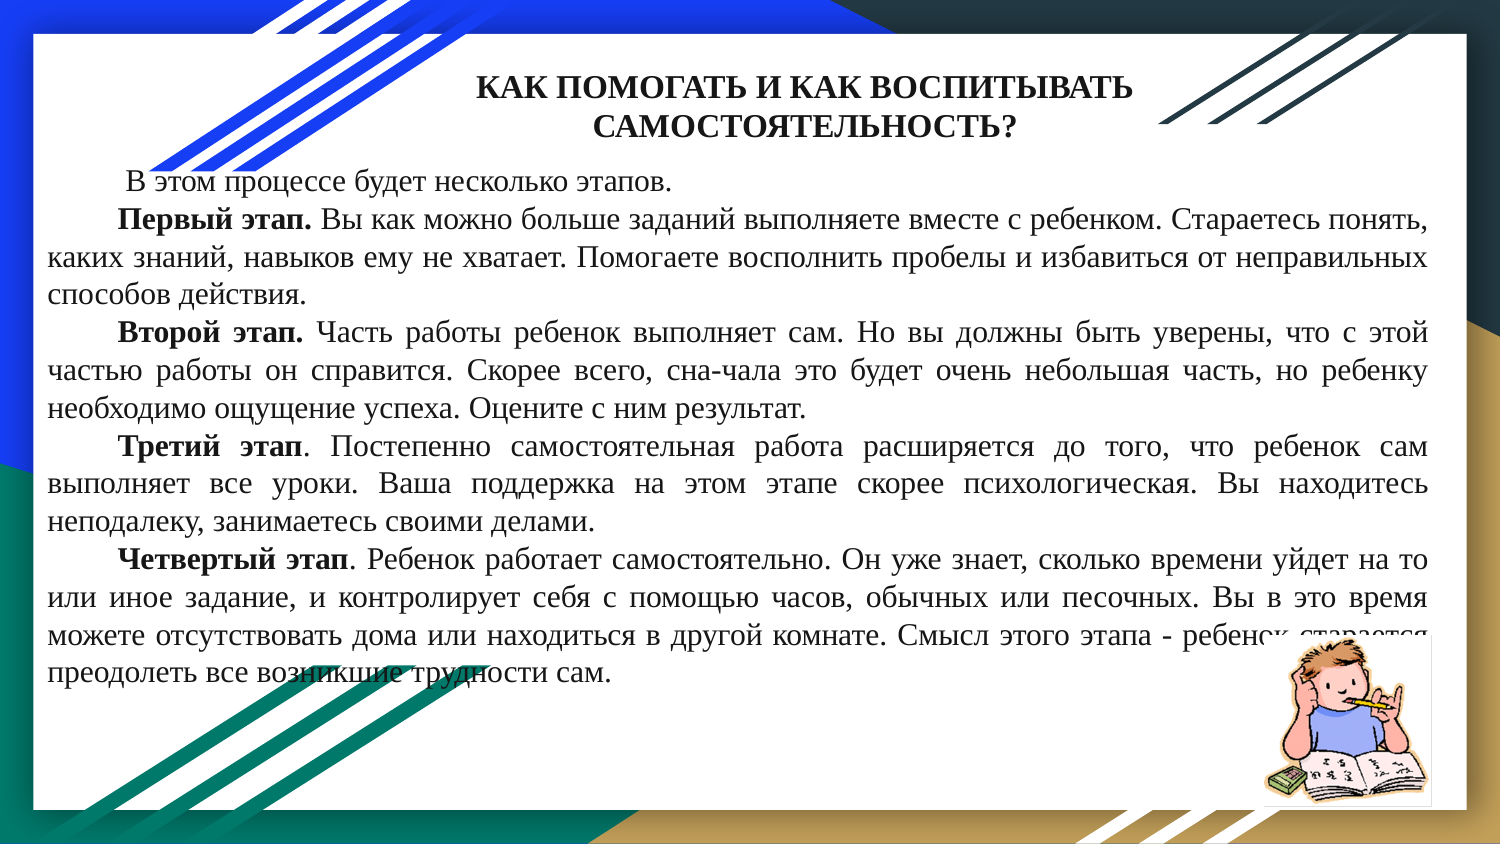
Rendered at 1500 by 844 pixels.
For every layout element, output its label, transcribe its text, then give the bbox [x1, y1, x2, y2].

subtitle В этом процессе будет несколько этапов. Первый этап. Вы как можно больше заданий выполняете вместе с ребенком. Стараетесь понять, каких знаний, навыков ему не хватает. Помогаете восполнить пробелы и избавиться от неправильных способов действия. Второй этап. Часть работы ребенок выполняет сам. Но вы должны быть уверены, что с этой частью работы он справится. Скорее всего, сна-чала это будет очень небольшая часть, но ребенку необходимо ощущение успеха. Оцените с ним результат. Третий этап. Постепенно самостоятельная работа расширяется до того, что ребенок сам выполняет все уроки. Ваша поддержка на этом этапе скорее психологическая. Вы находитесь неподалеку, занимаетесь своими делами. Четвертый этап. Ребенок работает самостоятельно. Он уже знает, сколько времени уйдет на то или иное задание, и контролирует себя с помощью часов, обычных или песочных. Вы в это время можете отсутствовать дома или находиться в другой комнате. Смысл этого этапа - ребенок старается преодолеть все возникшие трудности сам. [0, 144, 1445, 705]
picture [1263, 635, 1432, 808]
title КАК ПОМОГАТЬ И КАК ВОСПИТЫВАТЬ САМОСТОЯТЕЛЬНОСТЬ? [365, 0, 1246, 144]
